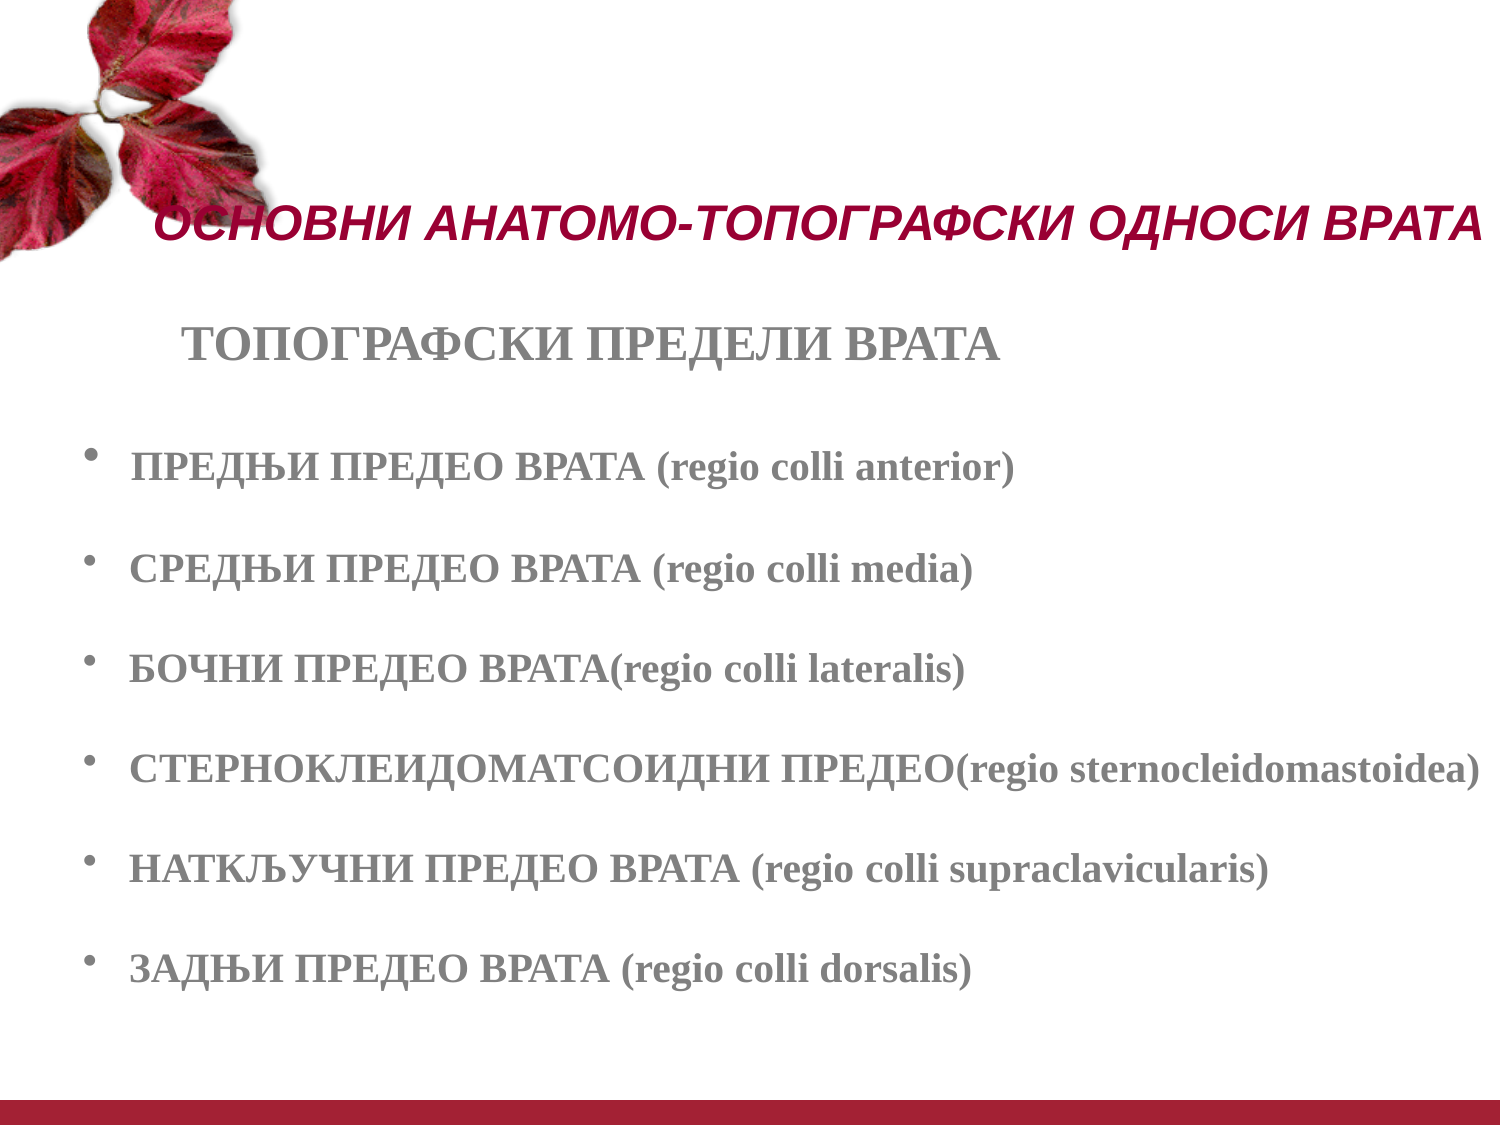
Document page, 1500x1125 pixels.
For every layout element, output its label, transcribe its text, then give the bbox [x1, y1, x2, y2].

text_box ОСНОВНИ АНАТОМО-ТОПОГРАФСКИ ОДНОСИ ВРАТА ТОПОГРАФСКИ ПРЕДЕЛИ ВРАТА ПРЕДЊИ ПРЕДЕО ВРАТА (regio colli anterior) СРЕДЊИ ПРЕДЕО ВРАТА (regio colli media) БОЧНИ ПРЕДЕО ВРАТА(regio colli lateralis) СТЕРНОКЛЕИДОМАТСОИДНИ ПРЕДЕО(regio sternocleidomastoidea) НАТКЉУЧНИ ПРЕДЕО ВРАТА (regio colli supraclavicularis) ЗАДЊИ ПРЕДЕО ВРАТА (regio colli dorsalis) [0, 350, 1304, 1106]
picture [0, 0, 295, 273]
